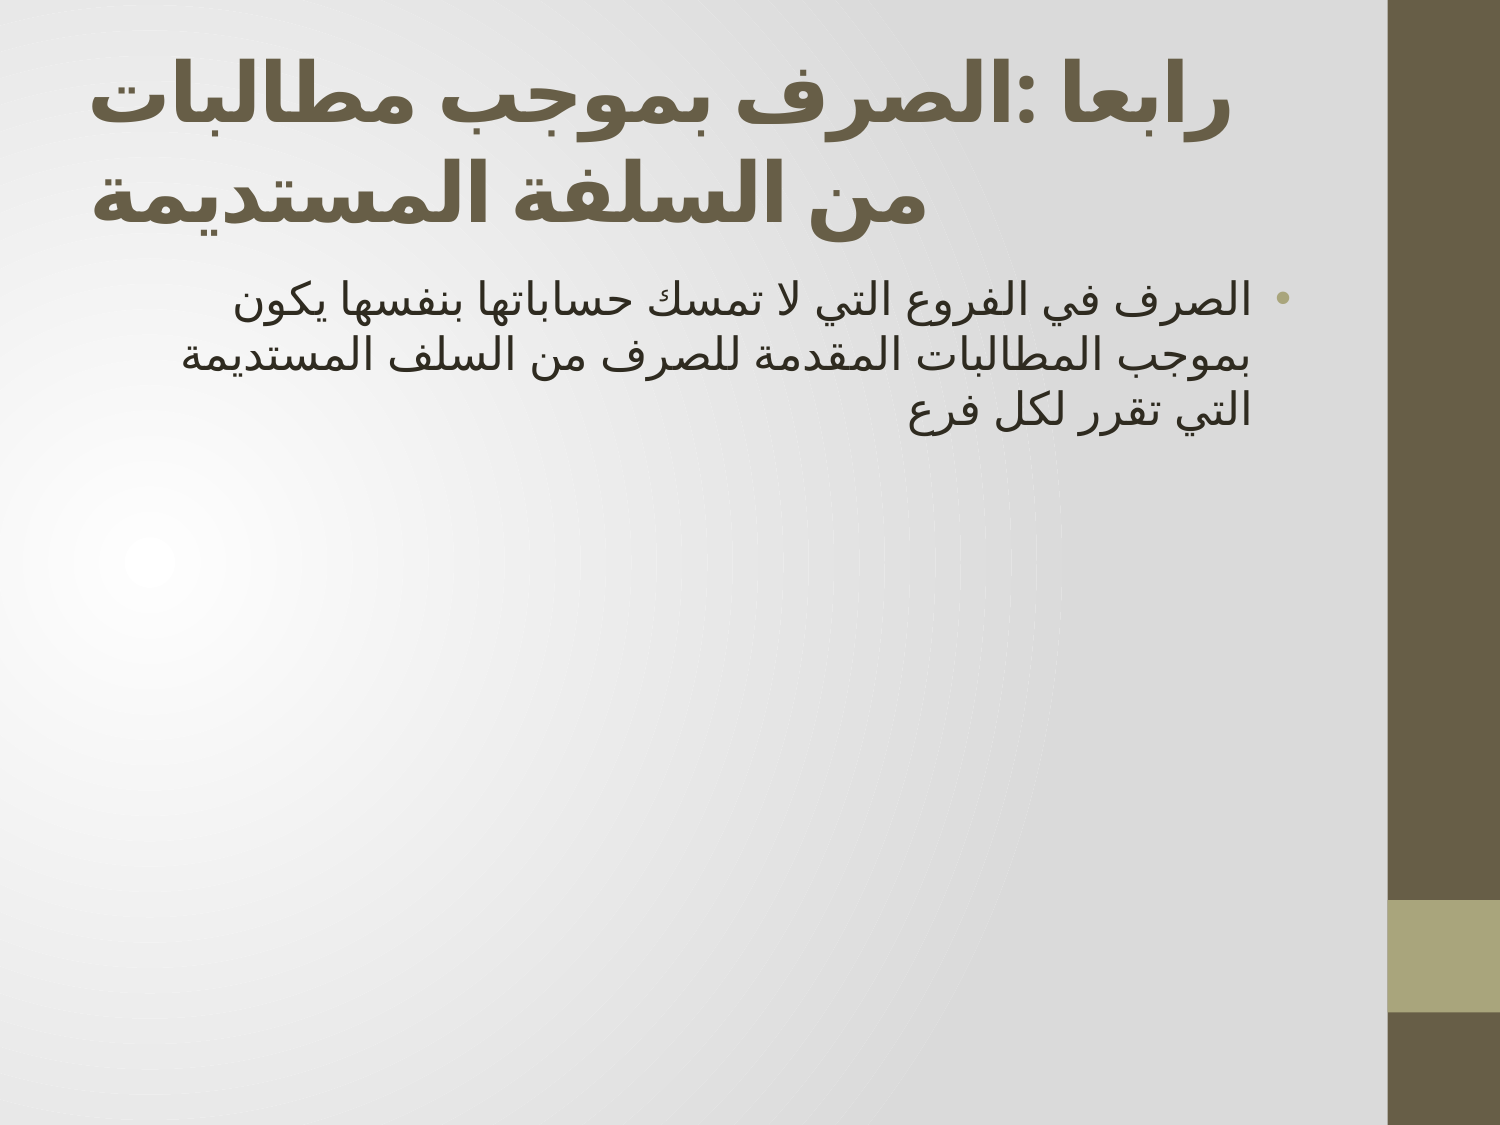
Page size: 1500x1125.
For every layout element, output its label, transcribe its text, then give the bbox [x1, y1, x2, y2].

title رابعا :الصرف بموجب مطالبات من السلفة المستديمة [75, 45, 1325, 233]
list الصرف في الفروع التي لا تمسك حساباتها بنفسها يكون بموجب المطالبات المقدمة للصرف من السلف المستديمة التي تقرر لكل فرع [75, 262, 1325, 1050]
